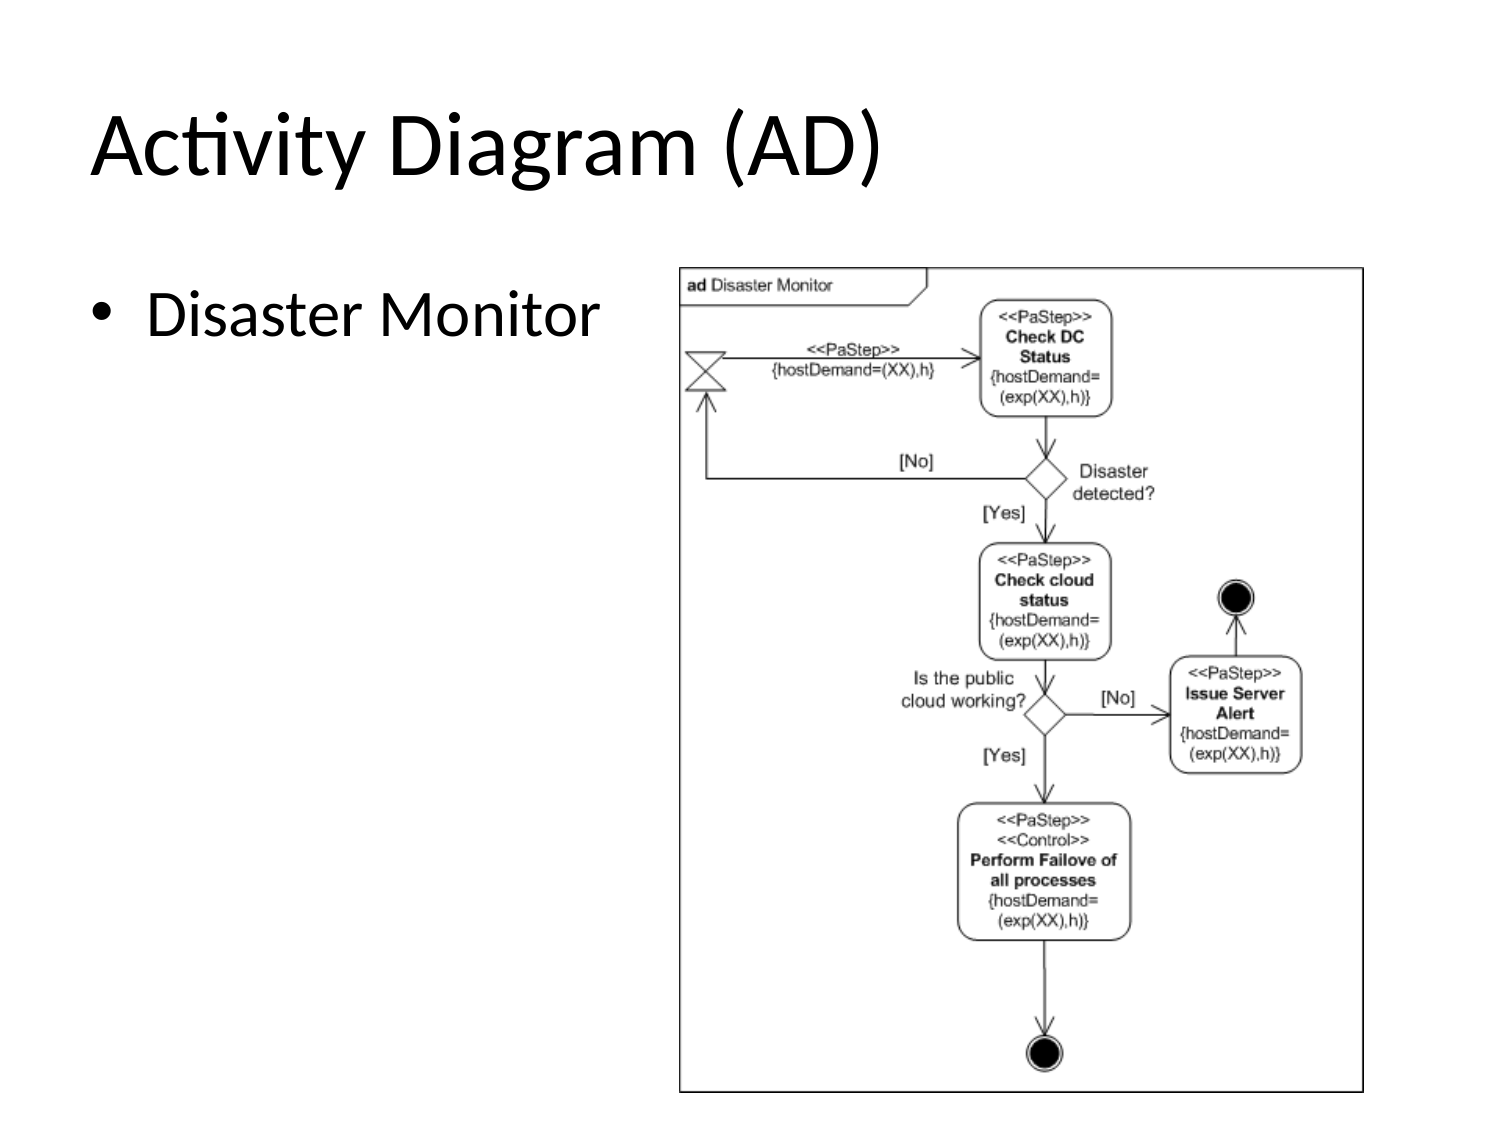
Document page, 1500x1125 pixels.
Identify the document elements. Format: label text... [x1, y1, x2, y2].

title Activity Diagram (AD) [75, 45, 1425, 233]
picture [678, 266, 1364, 1093]
list Disaster Monitor [75, 262, 1425, 1005]
